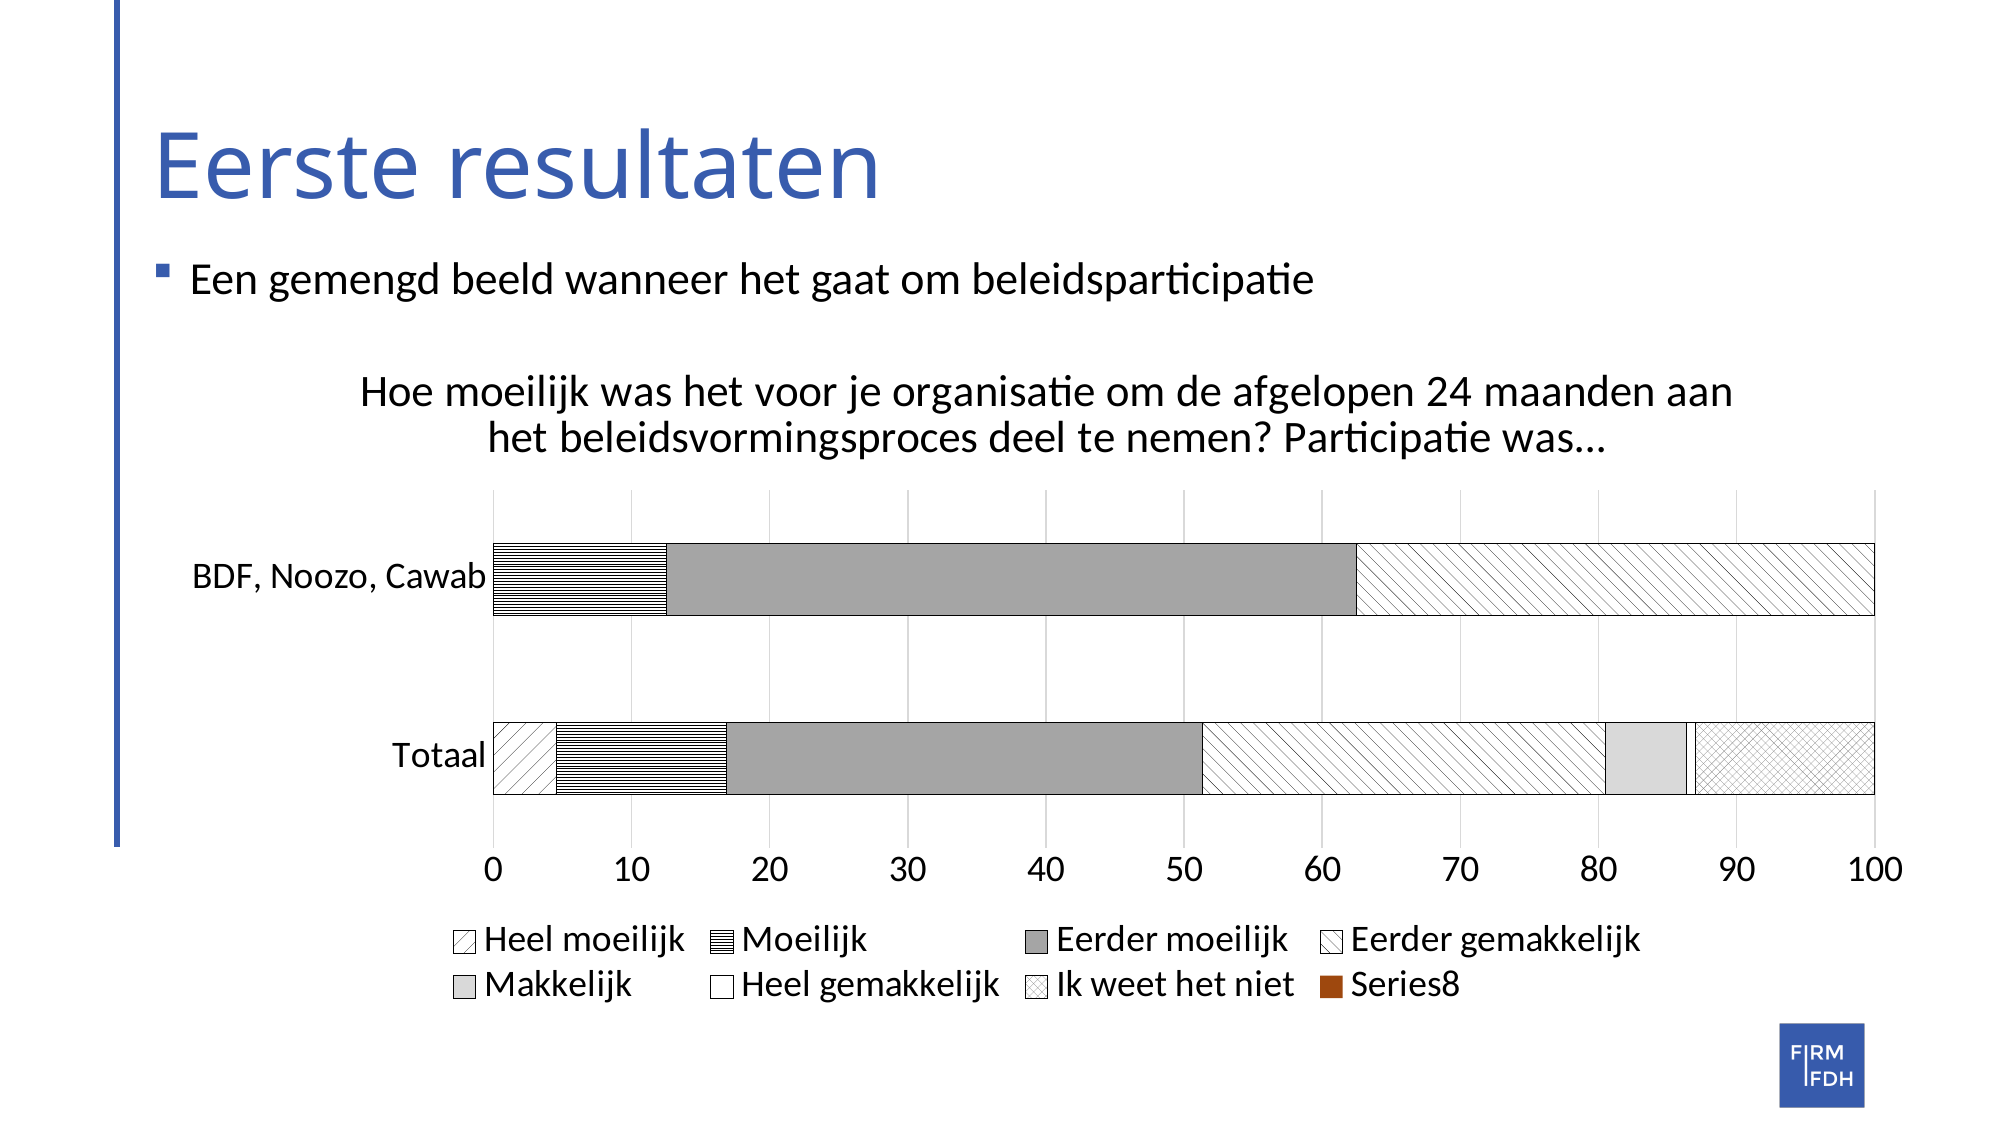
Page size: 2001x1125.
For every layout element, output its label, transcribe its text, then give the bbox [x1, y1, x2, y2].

picture [1769, 1014, 1875, 1118]
chart [156, 337, 1939, 1014]
list Een gemengd beeld wanneer het gaat om beleidsparticipatie [137, 241, 1863, 956]
title Eerste resultaten [137, 59, 1863, 241]
